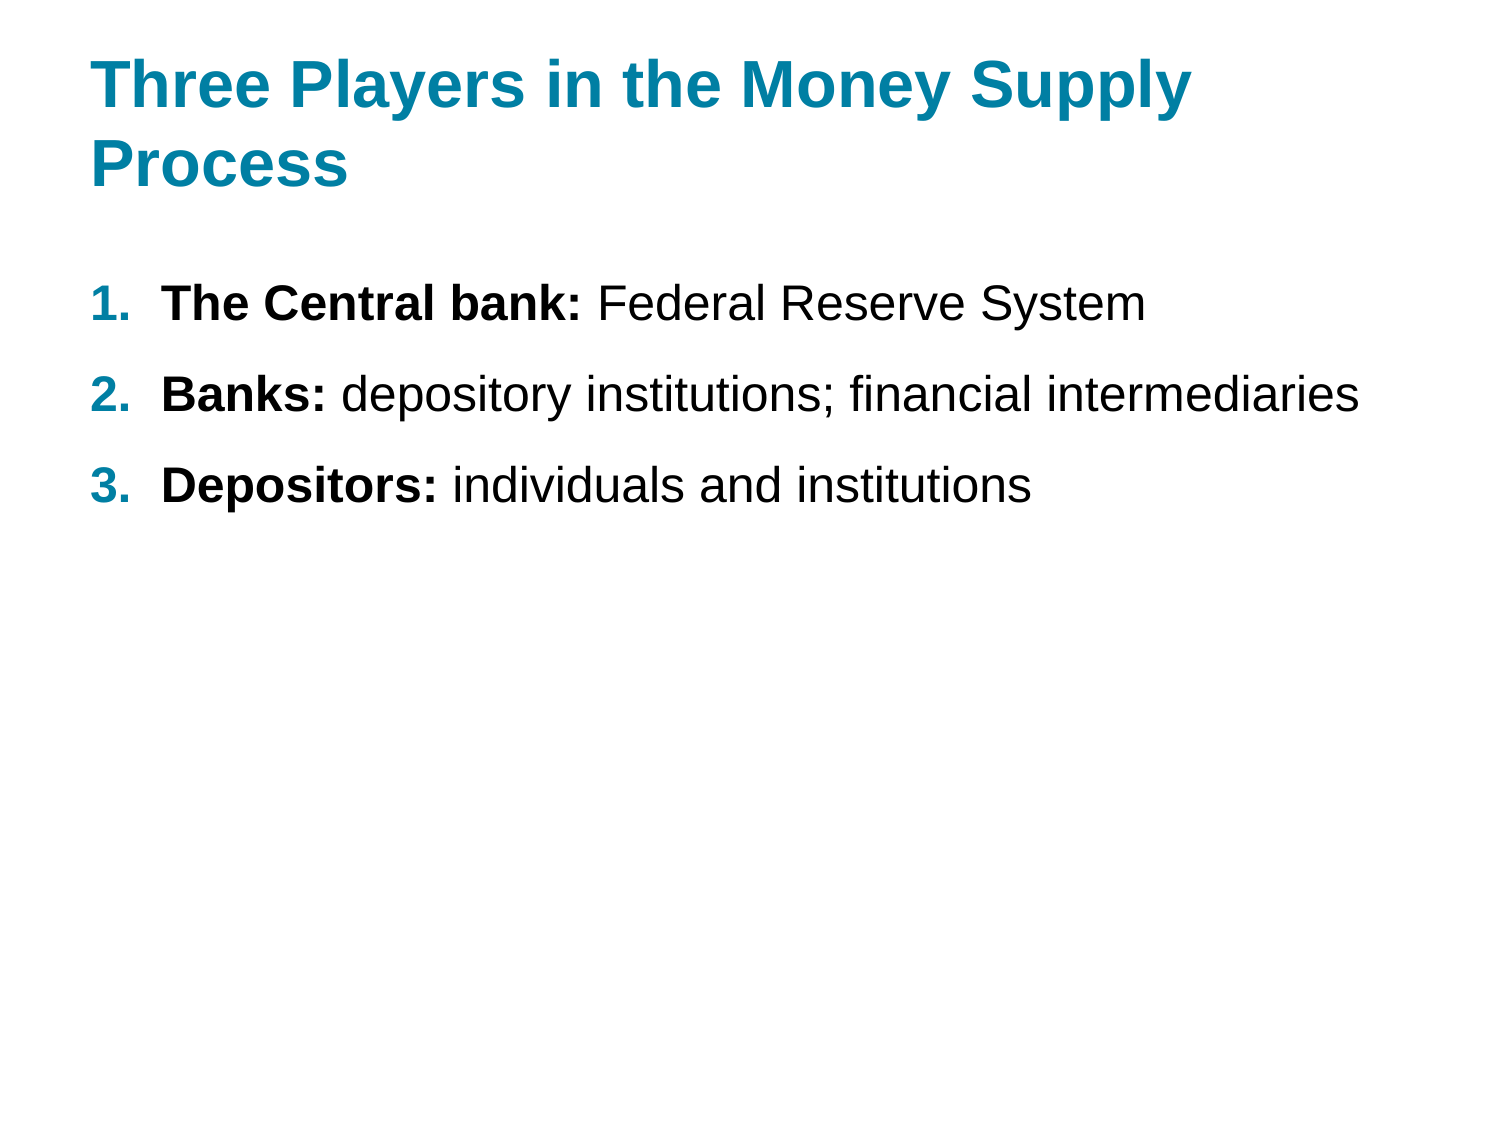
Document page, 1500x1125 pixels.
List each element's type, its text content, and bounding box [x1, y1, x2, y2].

title Three Players in the Money Supply Process [75, 35, 1425, 216]
list The Central bank: Federal Reserve System Banks: depository institutions; financial intermediaries Depositors: individuals and institutions [75, 255, 1426, 1021]
